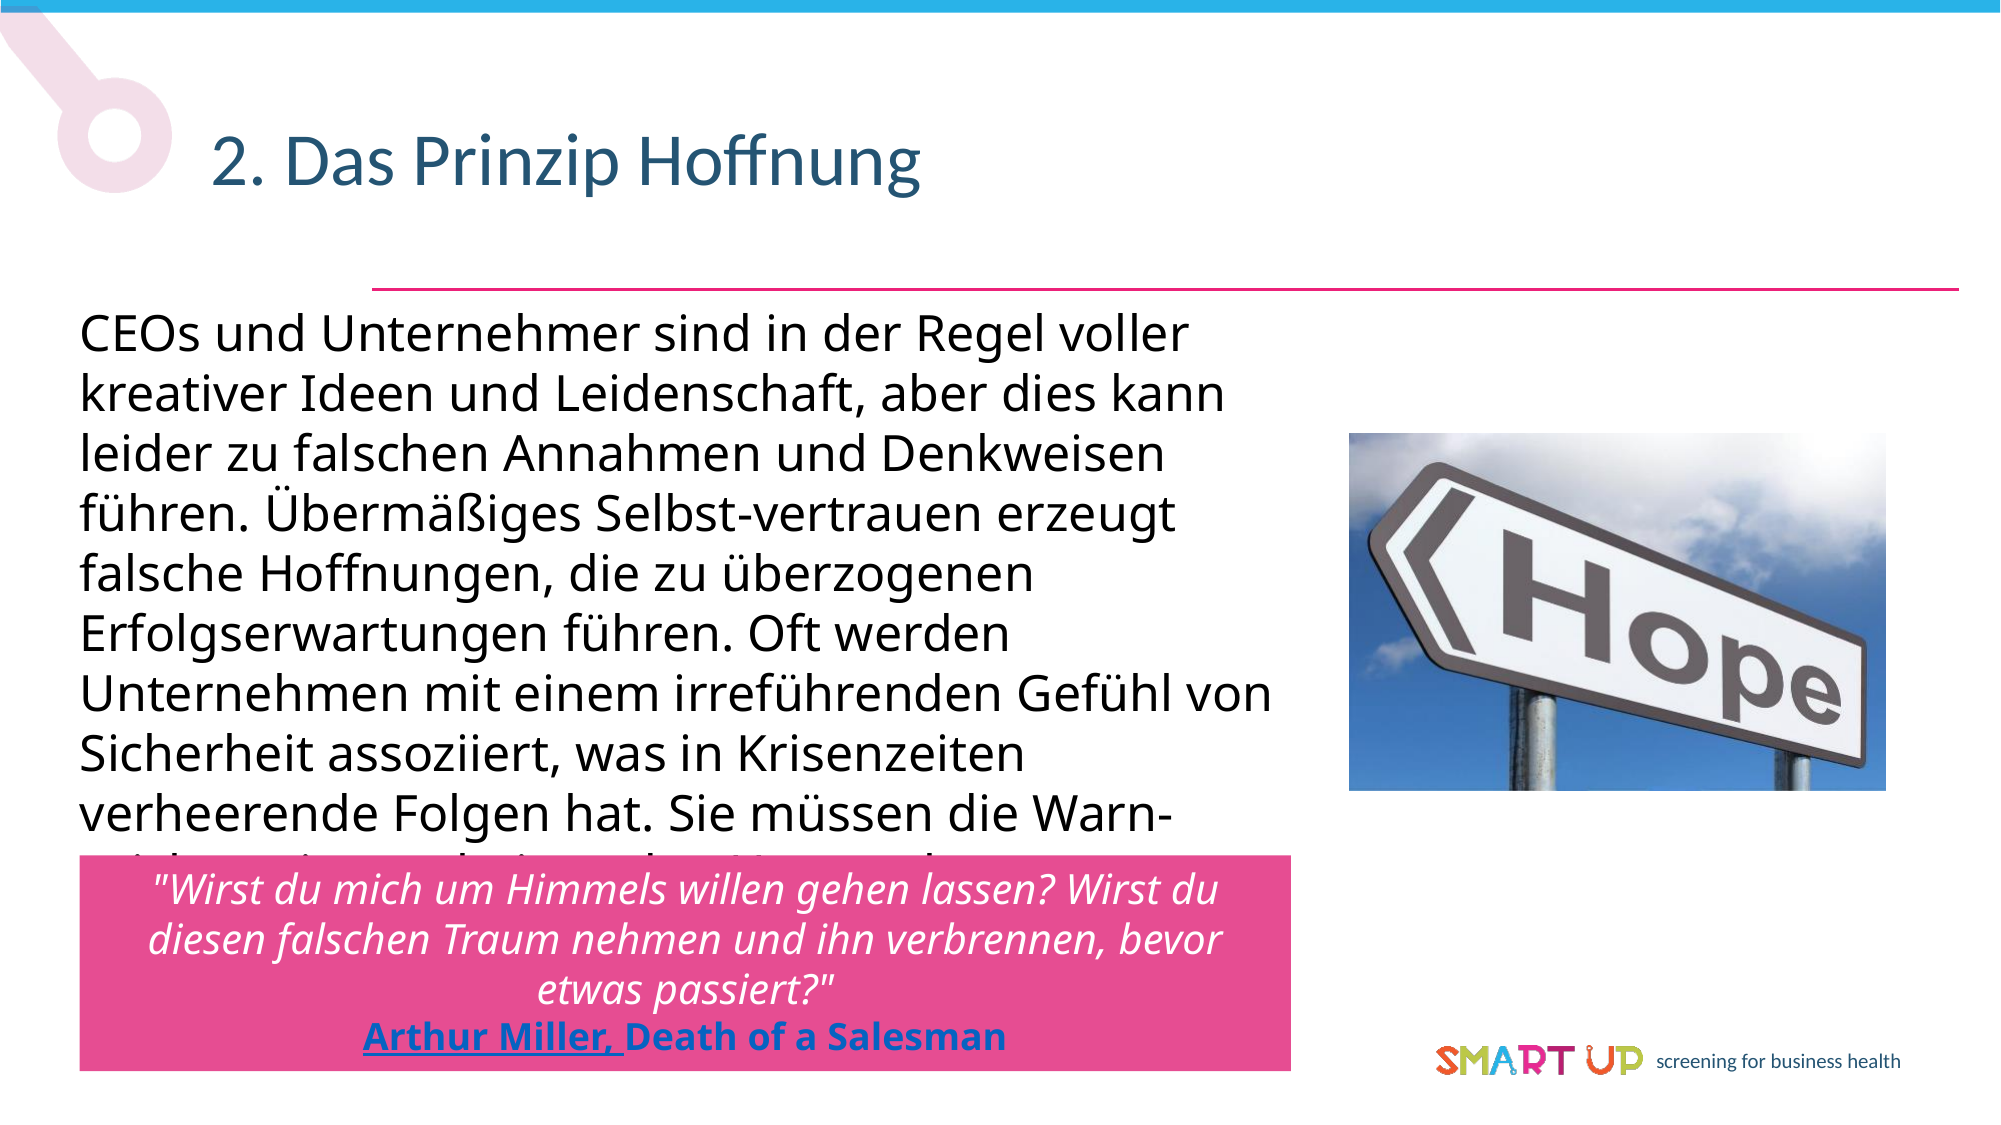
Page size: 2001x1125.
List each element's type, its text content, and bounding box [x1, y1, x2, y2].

text_box "Wirst du mich um Himmels willen gehen lassen? Wirst du diesen falschen Traum nehmen und ihn verbrennen, bevor etwas passiert?" Arthur Miller, Death of a Salesman [79, 855, 1291, 1072]
picture [0, 6, 224, 218]
text_box CEOs und Unternehmer sind in der Regel voller kreativer Ideen und Leidenschaft, aber dies kann leider zu falschen Annahmen und Denkweisen führen. Übermäßiges Selbst-vertrauen erzeugt falsche Hoffnungen, die zu überzogenen Erfolgserwartungen führen. Oft werden Unternehmen mit einem irreführenden Gefühl von Sicherheit assoziiert, was in Krisenzeiten verheerende Folgen hat. Sie müssen die Warn-zeichen eines scheiternden Unternehmens ernst nehmen, anstatt an der Hoffnung festzuhalten. [64, 293, 1320, 1029]
list 2. Das Prinzip Hoffnung [195, 112, 1648, 228]
list [1320, 325, 1906, 978]
picture [1436, 1045, 1643, 1078]
picture [1349, 433, 1886, 792]
